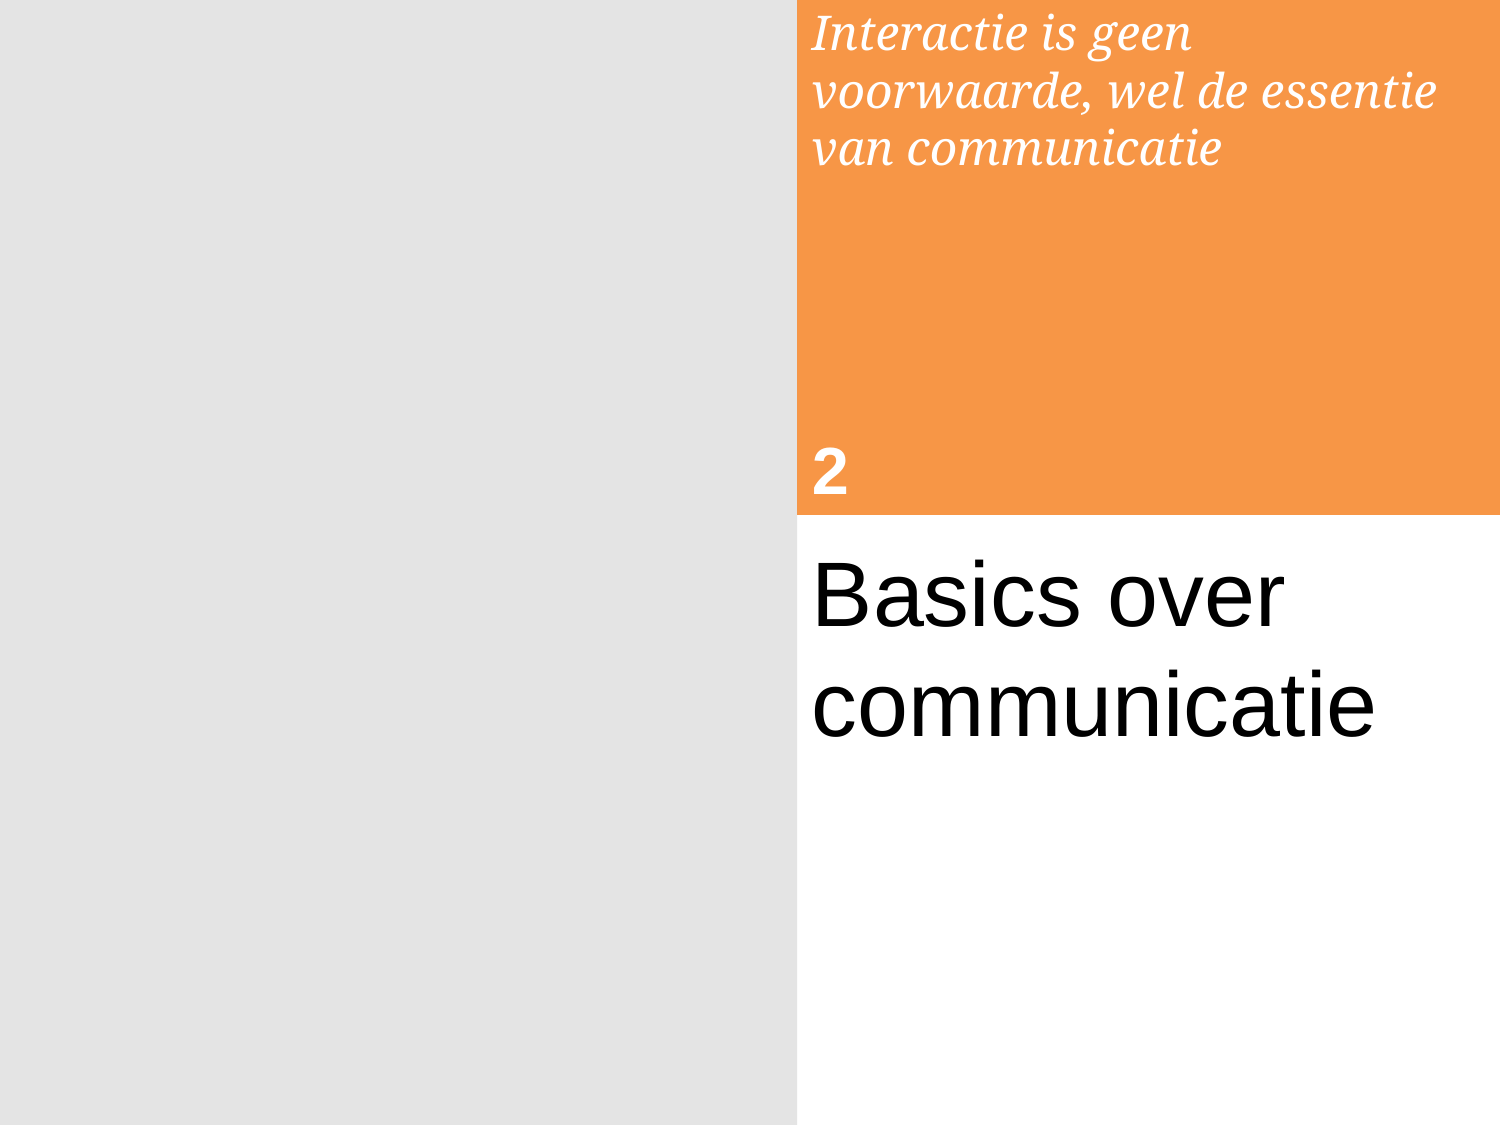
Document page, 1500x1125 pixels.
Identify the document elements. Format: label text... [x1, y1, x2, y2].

text_box [0, 0, 798, 1125]
text_box Basics over communicatie [798, 527, 1500, 762]
text_box Interactie is geen voorwaarde, wel de essentie van communicatie 2 [798, 0, 1500, 515]
